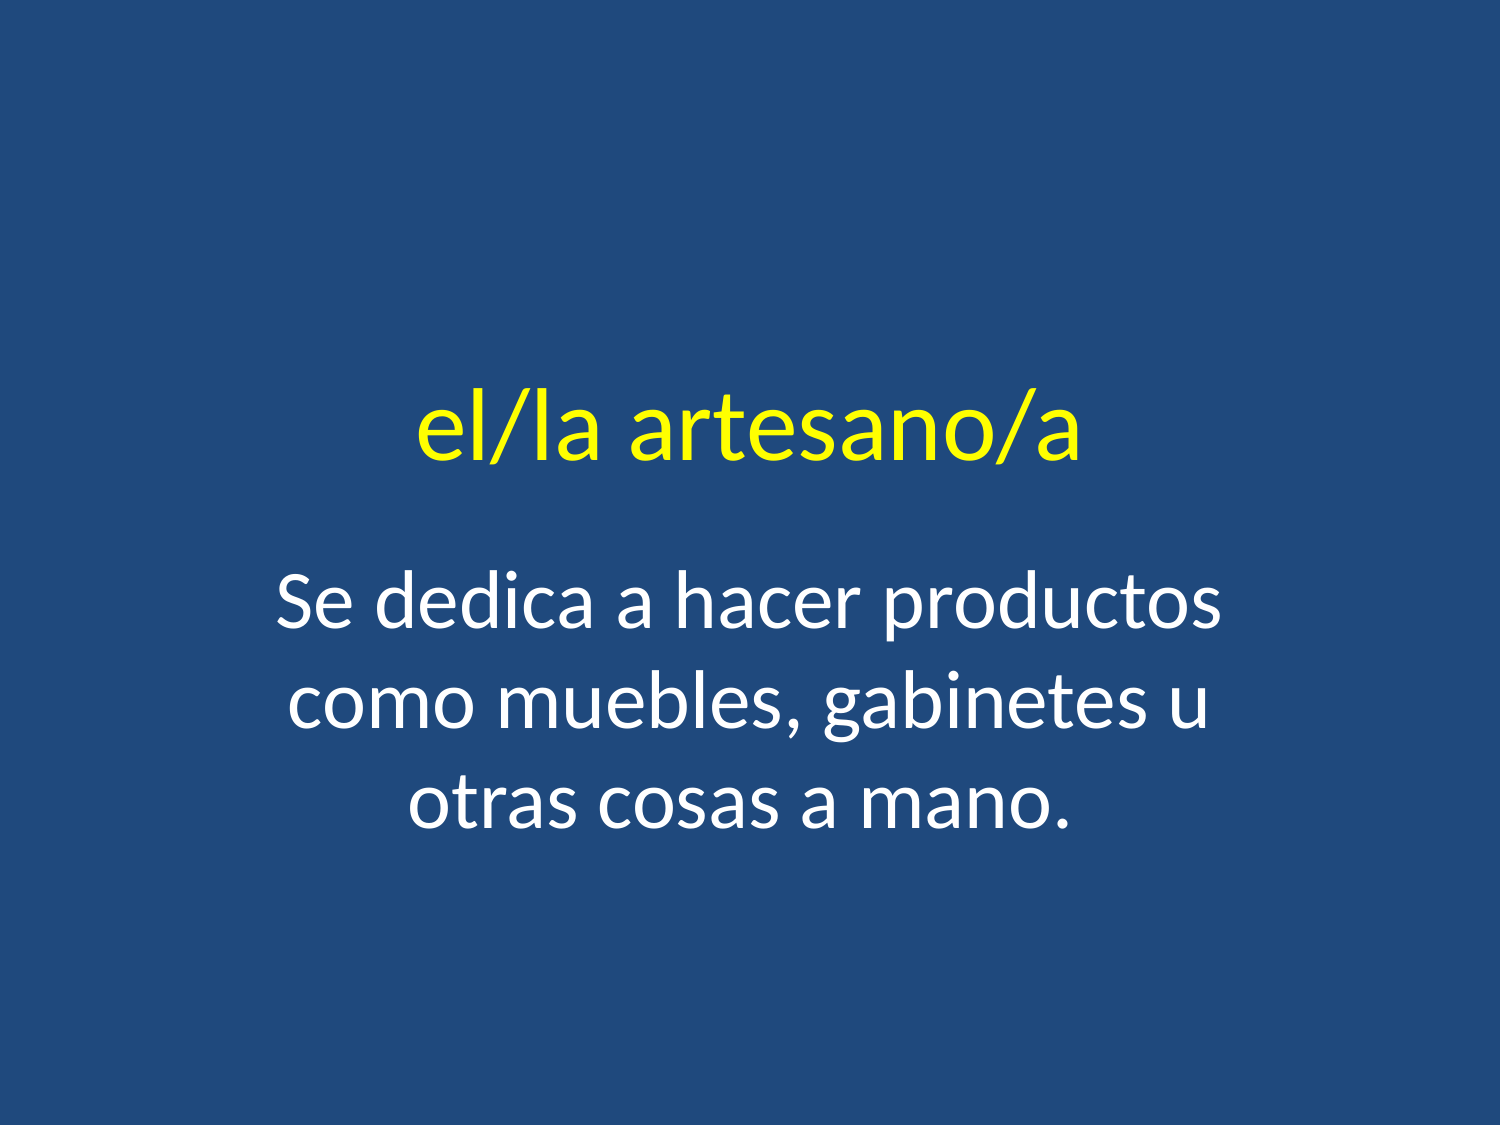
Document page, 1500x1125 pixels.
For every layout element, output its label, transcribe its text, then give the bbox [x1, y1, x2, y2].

subtitle Se dedica a hacer productos como muebles, gabinetes u otras cosas a mano. [225, 537, 1275, 825]
title el/la artesano/a [112, 349, 1388, 591]
